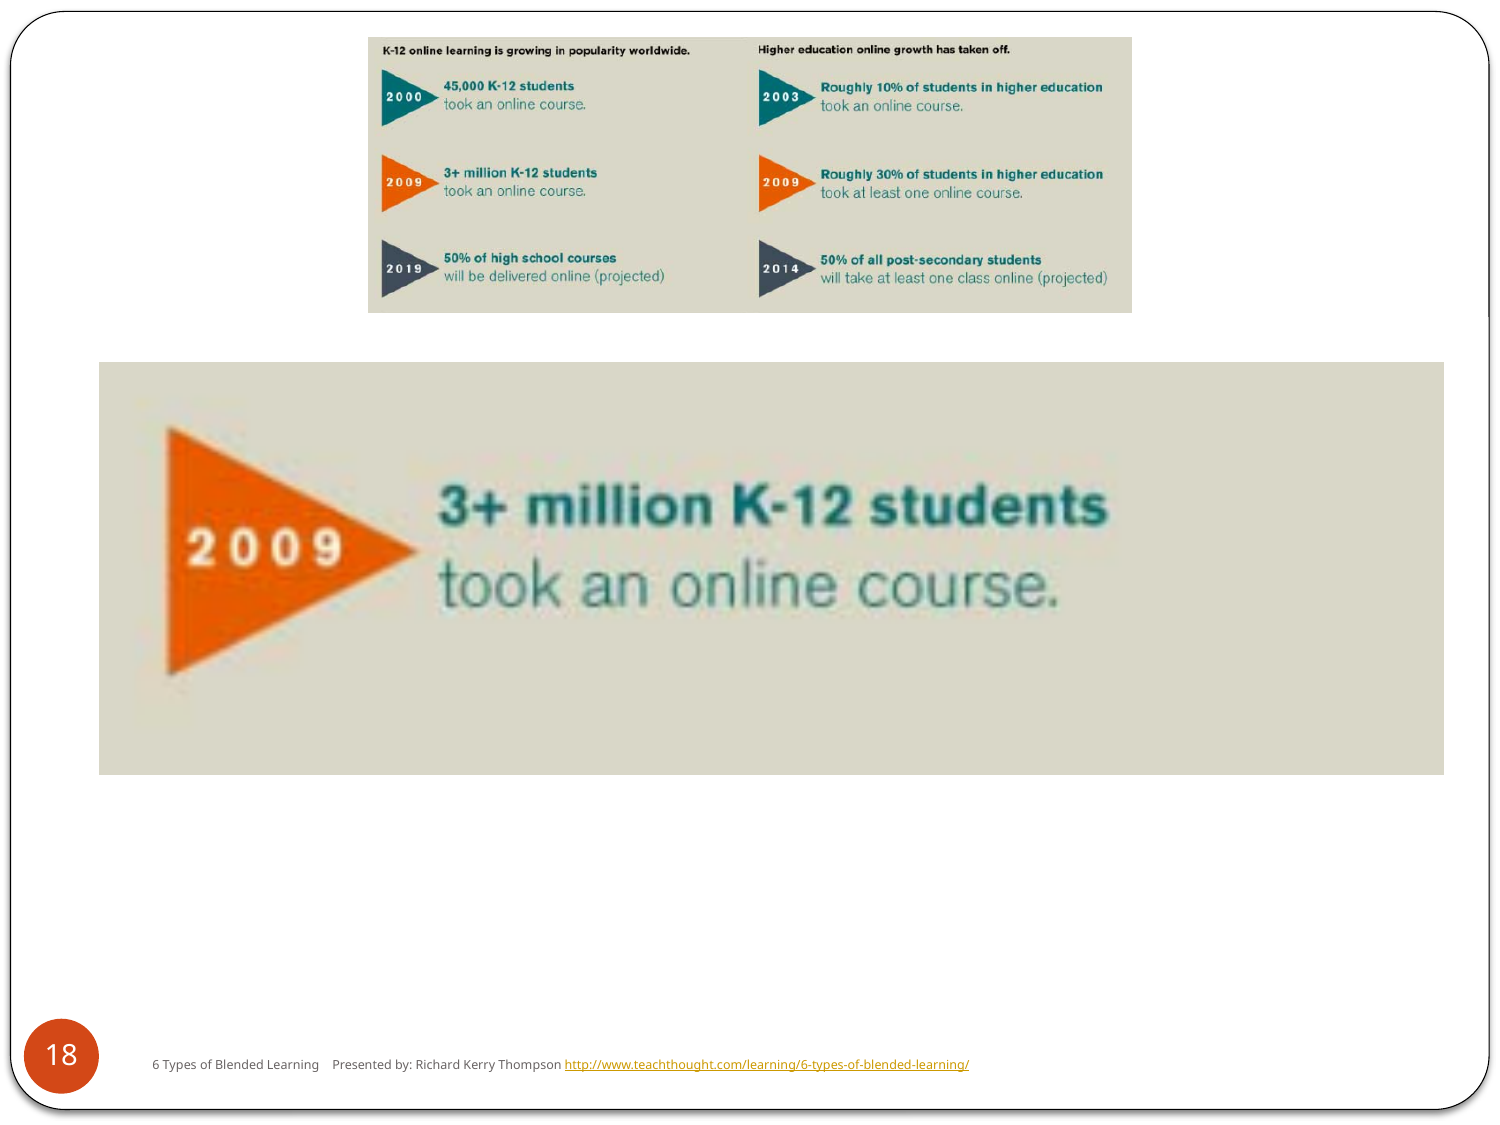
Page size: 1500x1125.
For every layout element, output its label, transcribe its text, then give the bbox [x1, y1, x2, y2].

slide_number 18 [23, 1018, 99, 1094]
picture [368, 37, 1132, 313]
picture [99, 362, 1444, 776]
footer 6 Types of Blended Learning Presented by: Richard Kerry Thompson http://www.teachthought.com/learning/6-types-of-blended-learning/ [137, 1042, 988, 1103]
